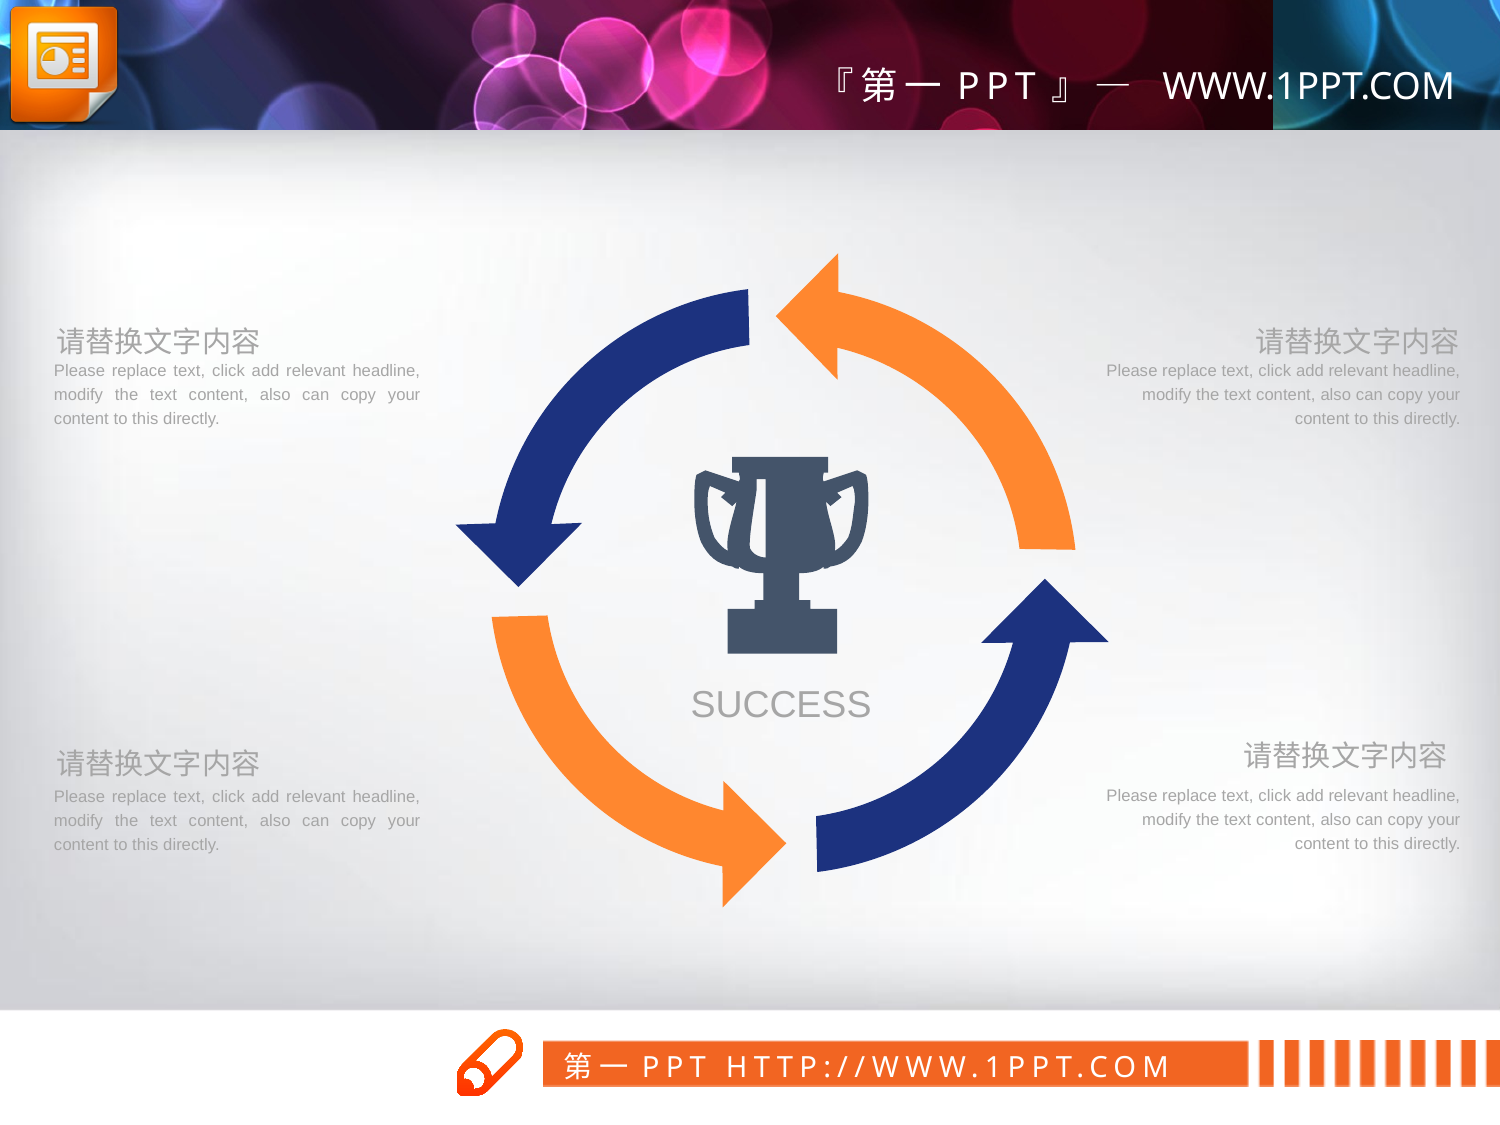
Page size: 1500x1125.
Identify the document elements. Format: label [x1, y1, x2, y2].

text_box [469, 265, 1097, 895]
text_box [1090, 722, 1476, 860]
picture [0, 0, 1500, 1012]
text_box [38, 308, 436, 435]
picture [543, 1040, 1500, 1087]
text_box [1090, 308, 1476, 435]
text_box [38, 731, 436, 861]
